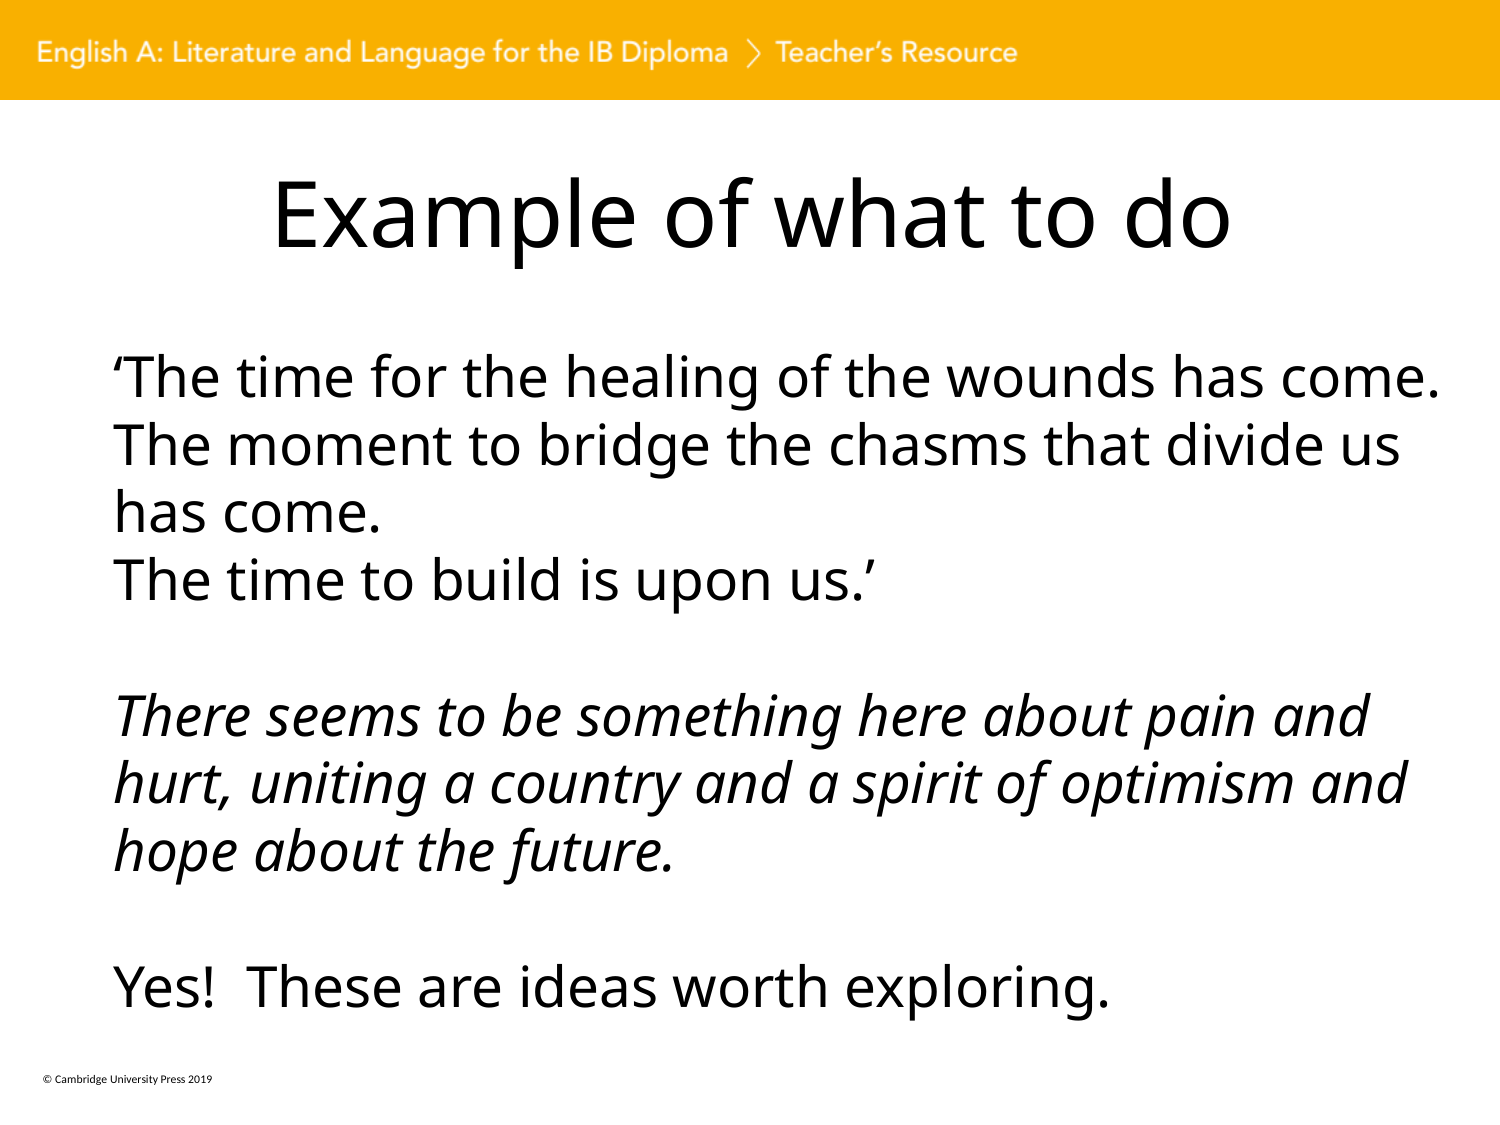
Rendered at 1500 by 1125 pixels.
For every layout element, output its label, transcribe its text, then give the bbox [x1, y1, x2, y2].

title ‘The time for the healing of the wounds has come. The moment to bridge the chasms that divide us has come. The time to build is upon us.’ There seems to be something here about pain and hurt, uniting a country and a spirit of optimism and hope about the future. Yes! These are ideas worth exploring. [98, 318, 1463, 1041]
subtitle © Cambridge University Press 2019 [27, 1063, 1388, 1093]
text_box Example of what to do [27, 117, 1478, 305]
picture [0, 0, 1500, 101]
